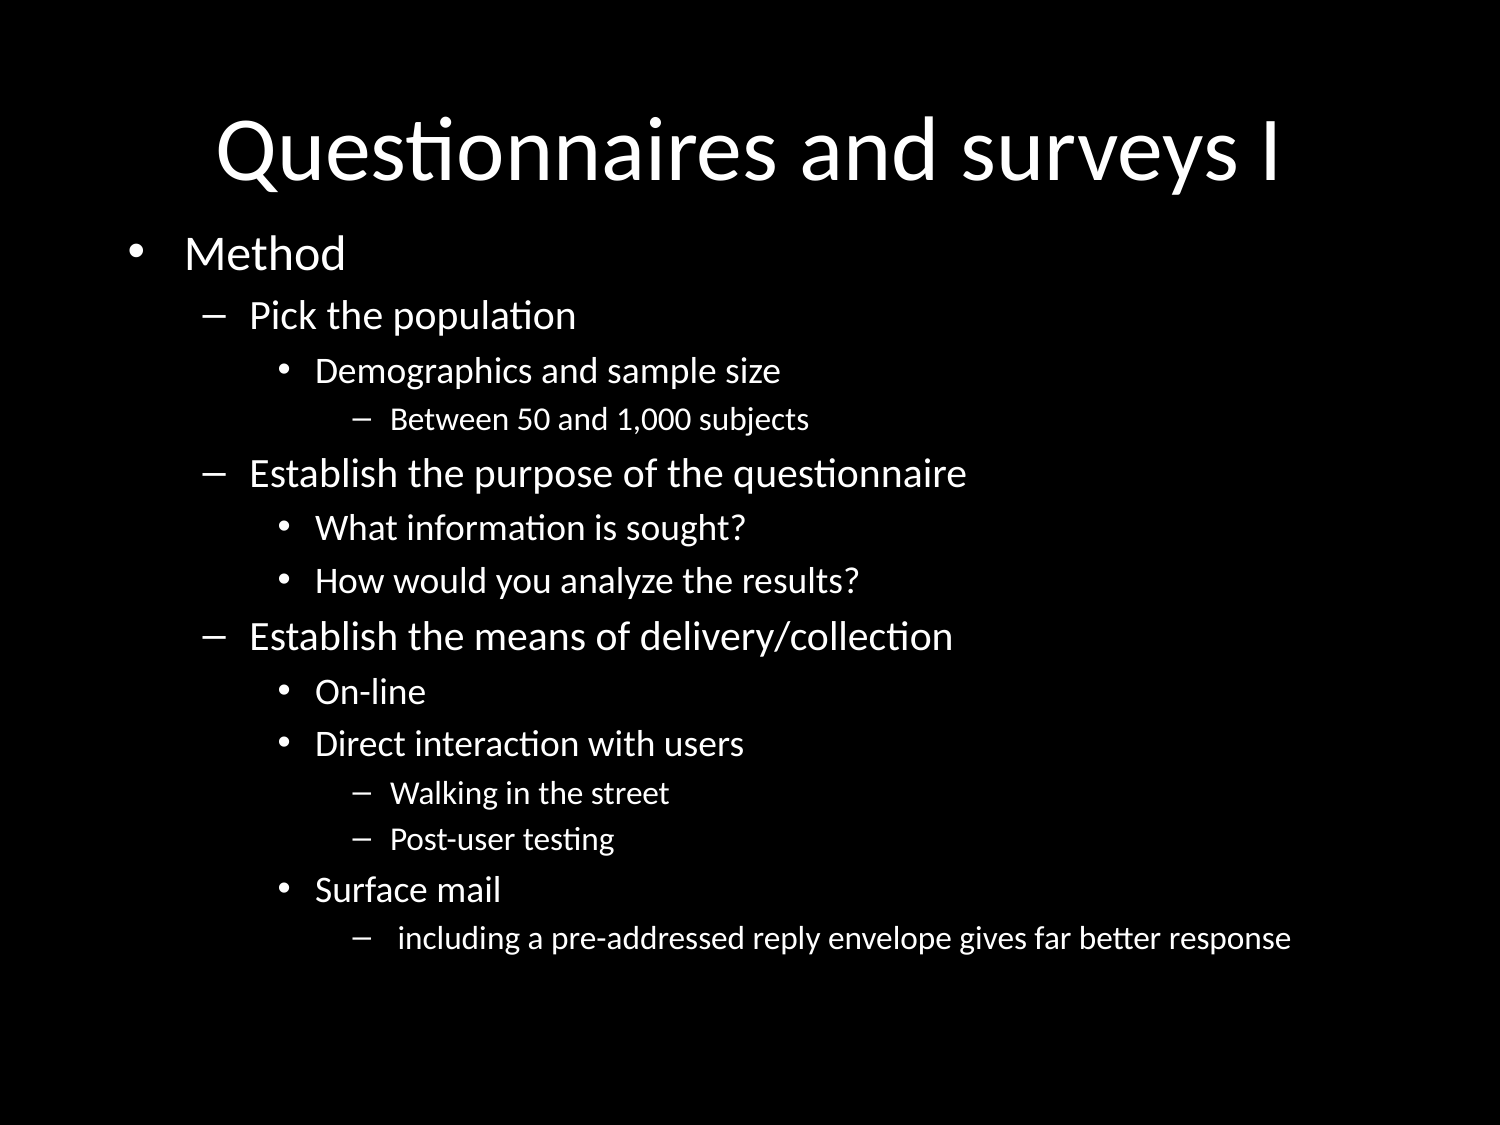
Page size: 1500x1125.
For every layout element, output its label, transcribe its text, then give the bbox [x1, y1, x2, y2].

list Method Pick the population Demographics and sample size Between 50 and 1,000 subjects Establish the purpose of the questionnaire What information is sought? How would you analyze the results? Establish the means of delivery/collection On-line Direct interaction with users Walking in the street Post-user testing Surface mail including a pre-addressed reply envelope gives far better response [112, 212, 1388, 1025]
title Questionnaires and surveys I [112, 50, 1388, 212]
